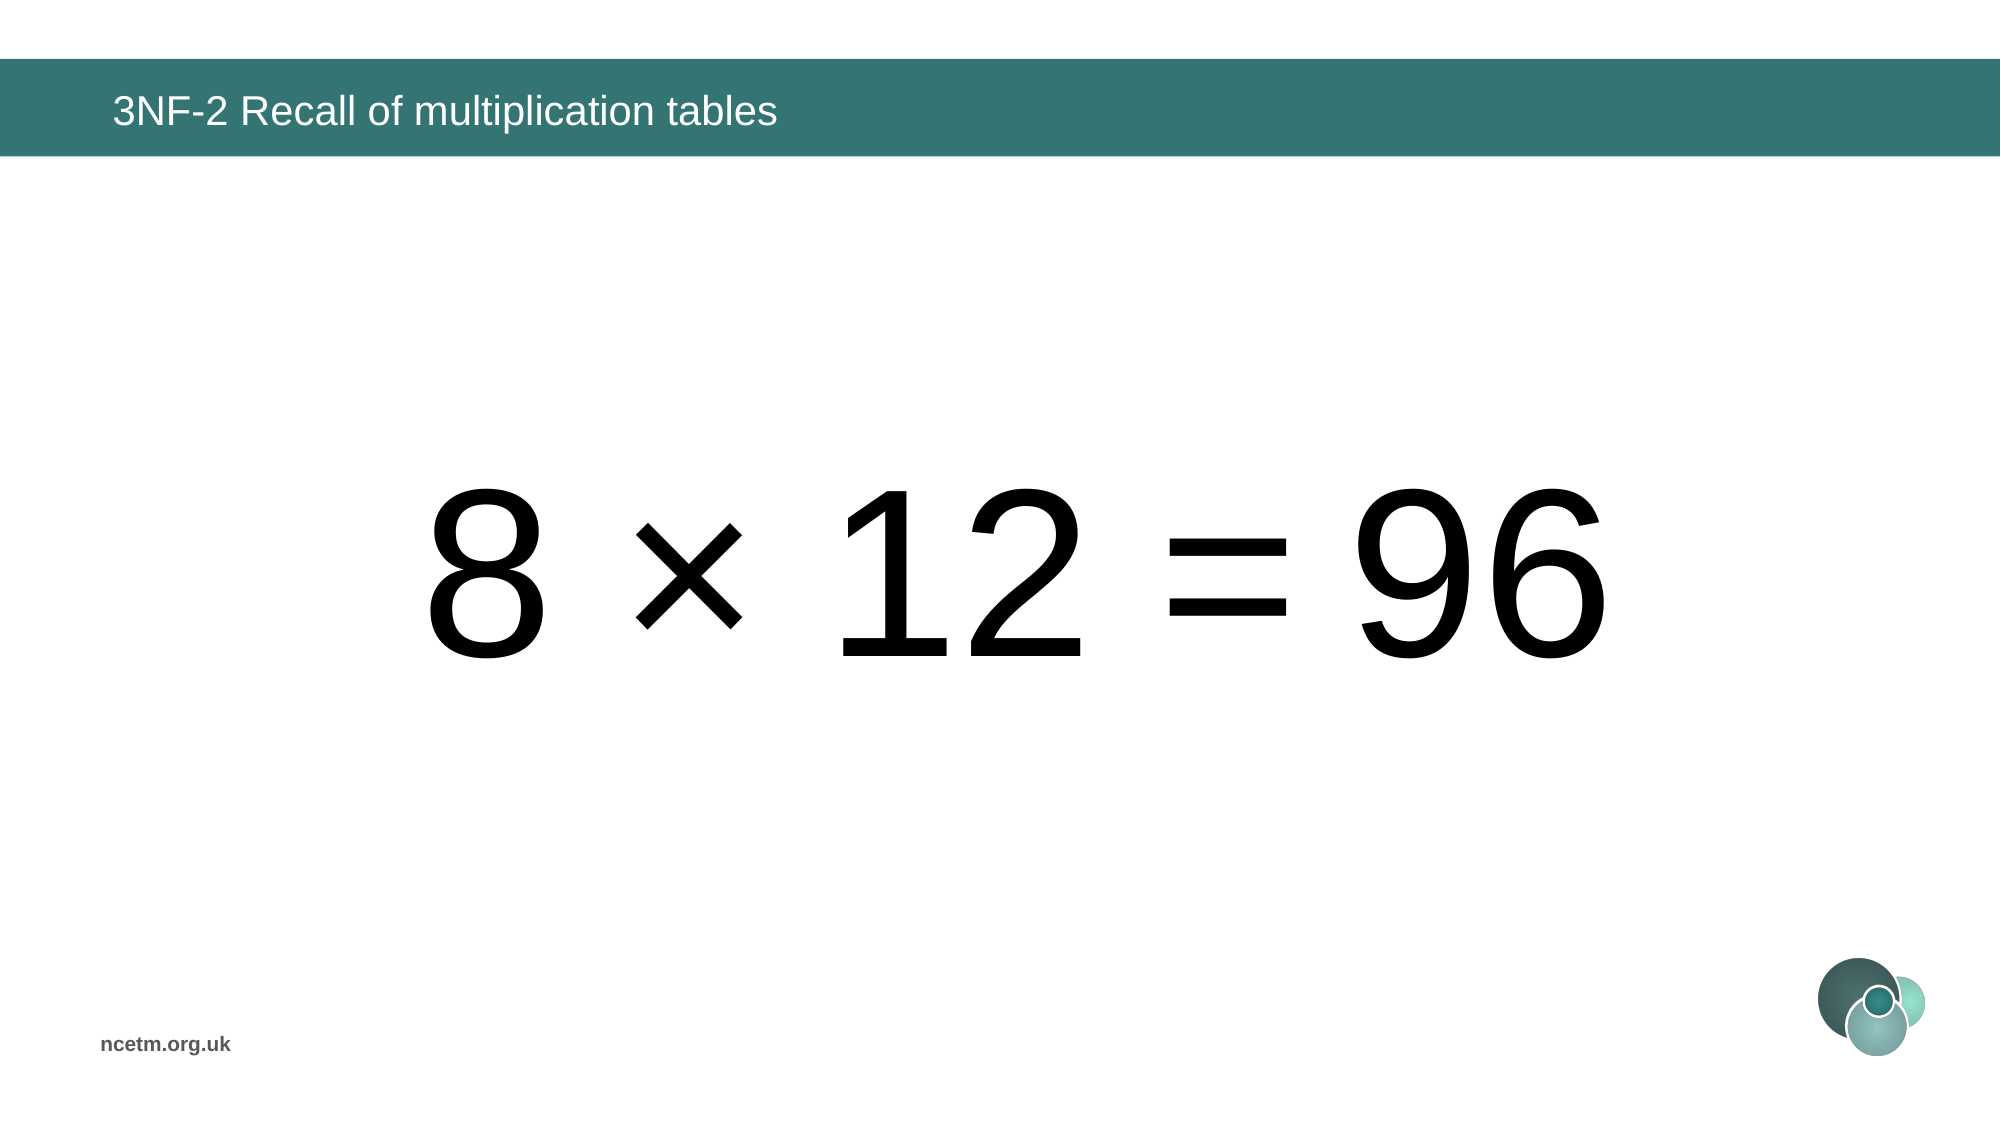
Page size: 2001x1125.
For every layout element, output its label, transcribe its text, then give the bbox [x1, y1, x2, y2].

title 3NF-2 Recall of multiplication tables [97, 76, 1945, 147]
text_box 96 [1333, 409, 1630, 712]
picture [1818, 958, 1925, 1056]
text_box 8 × 12 = [405, 409, 1333, 712]
